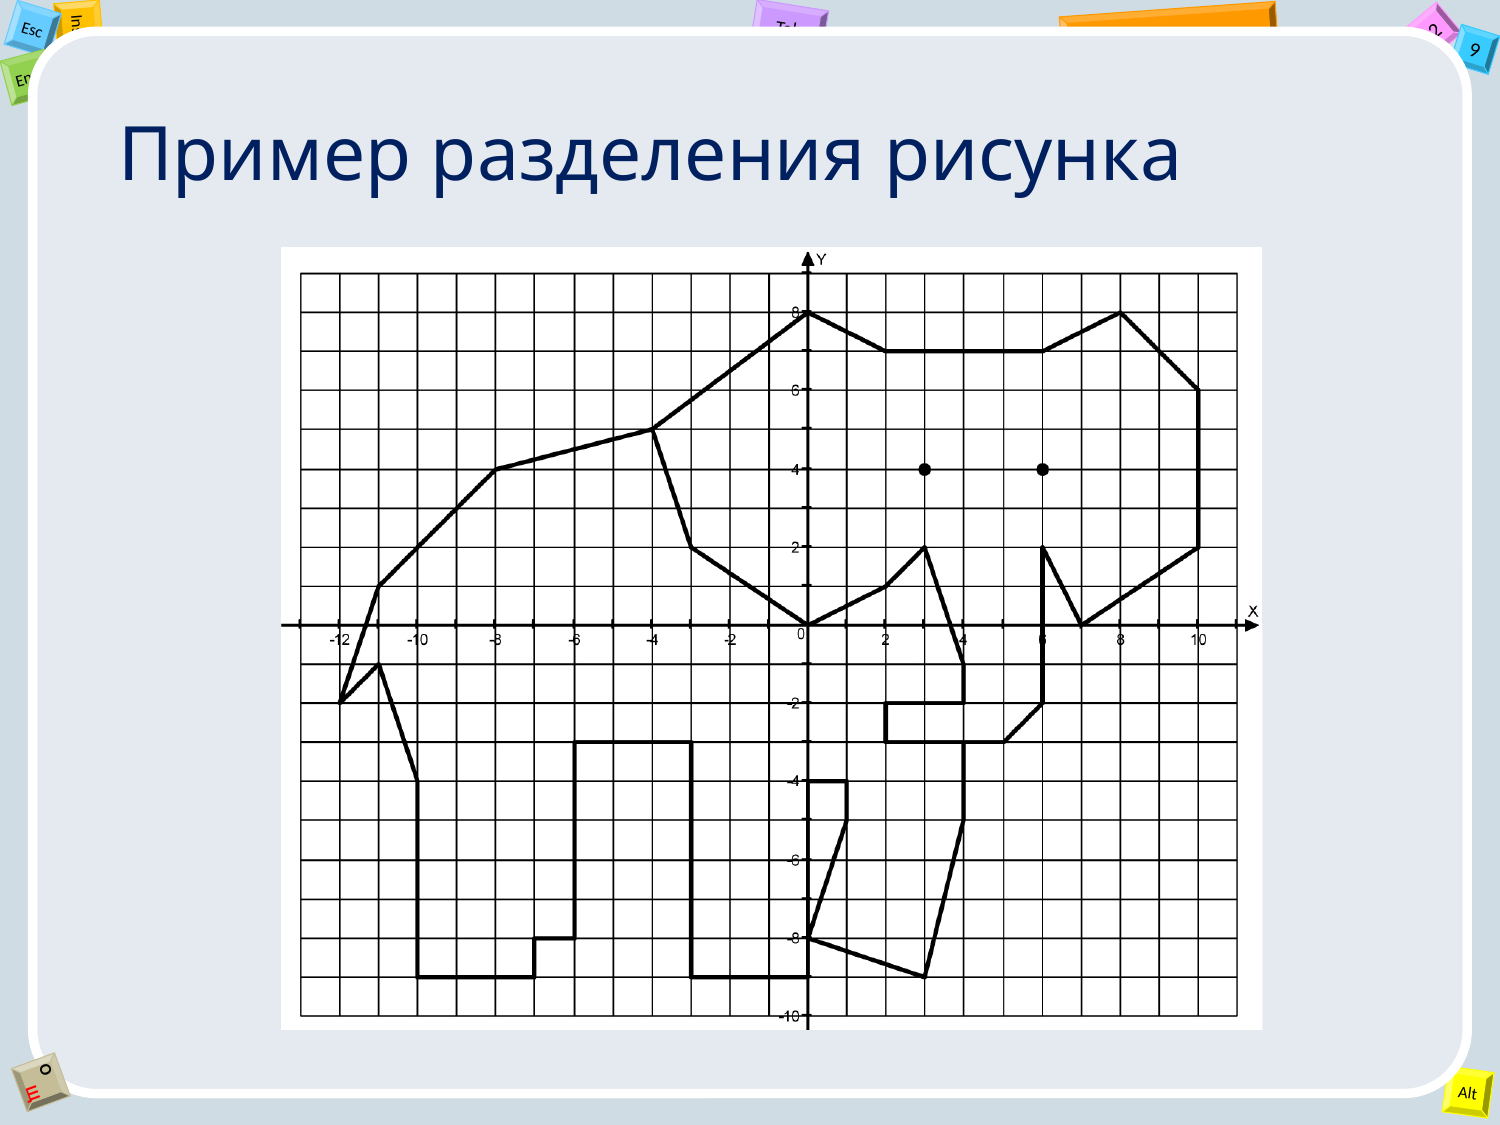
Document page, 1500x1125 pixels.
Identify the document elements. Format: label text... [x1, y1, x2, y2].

title Пример разделения рисунка [103, 47, 1397, 265]
picture [281, 247, 1262, 1030]
